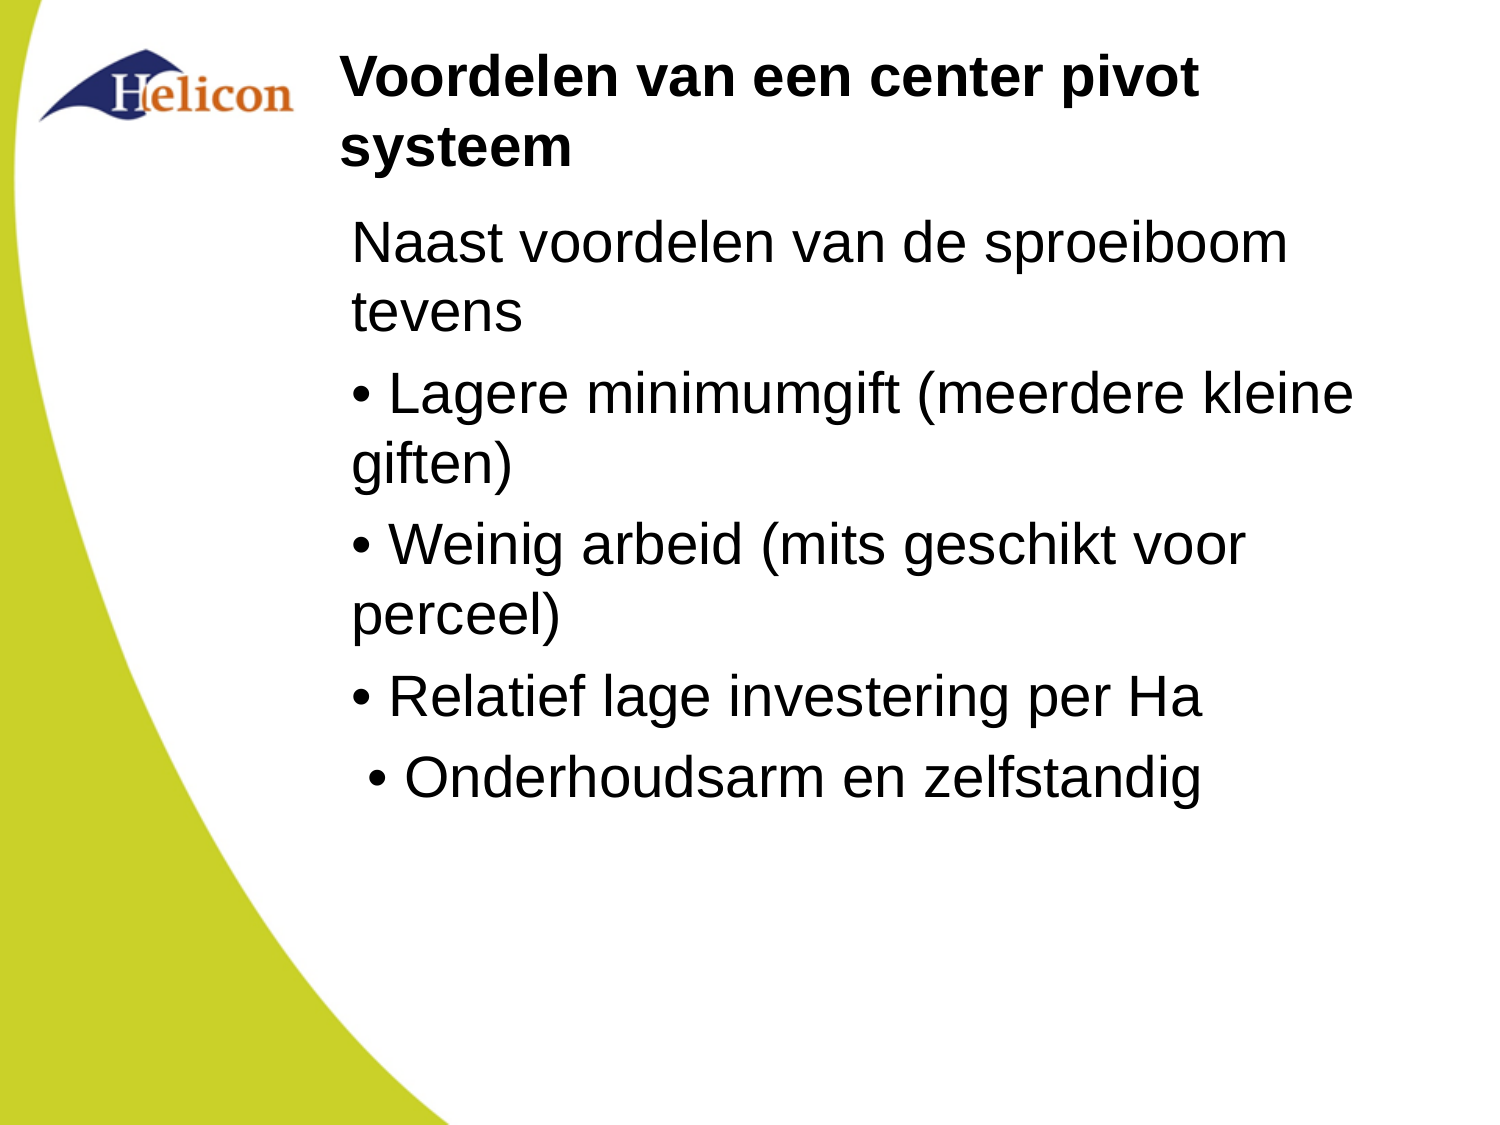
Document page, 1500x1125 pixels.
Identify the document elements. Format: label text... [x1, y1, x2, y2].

list Naast voordelen van de sproeiboom tevens • Lagere minimumgift (meerdere kleine giften) • Weinig arbeid (mits geschikt voor perceel) • Relatief lage investering per Ha • Onderhoudsarm en zelfstandig [336, 196, 1425, 1005]
title Voordelen van een center pivot systeem [324, 54, 1415, 161]
picture [0, 0, 1500, 1125]
